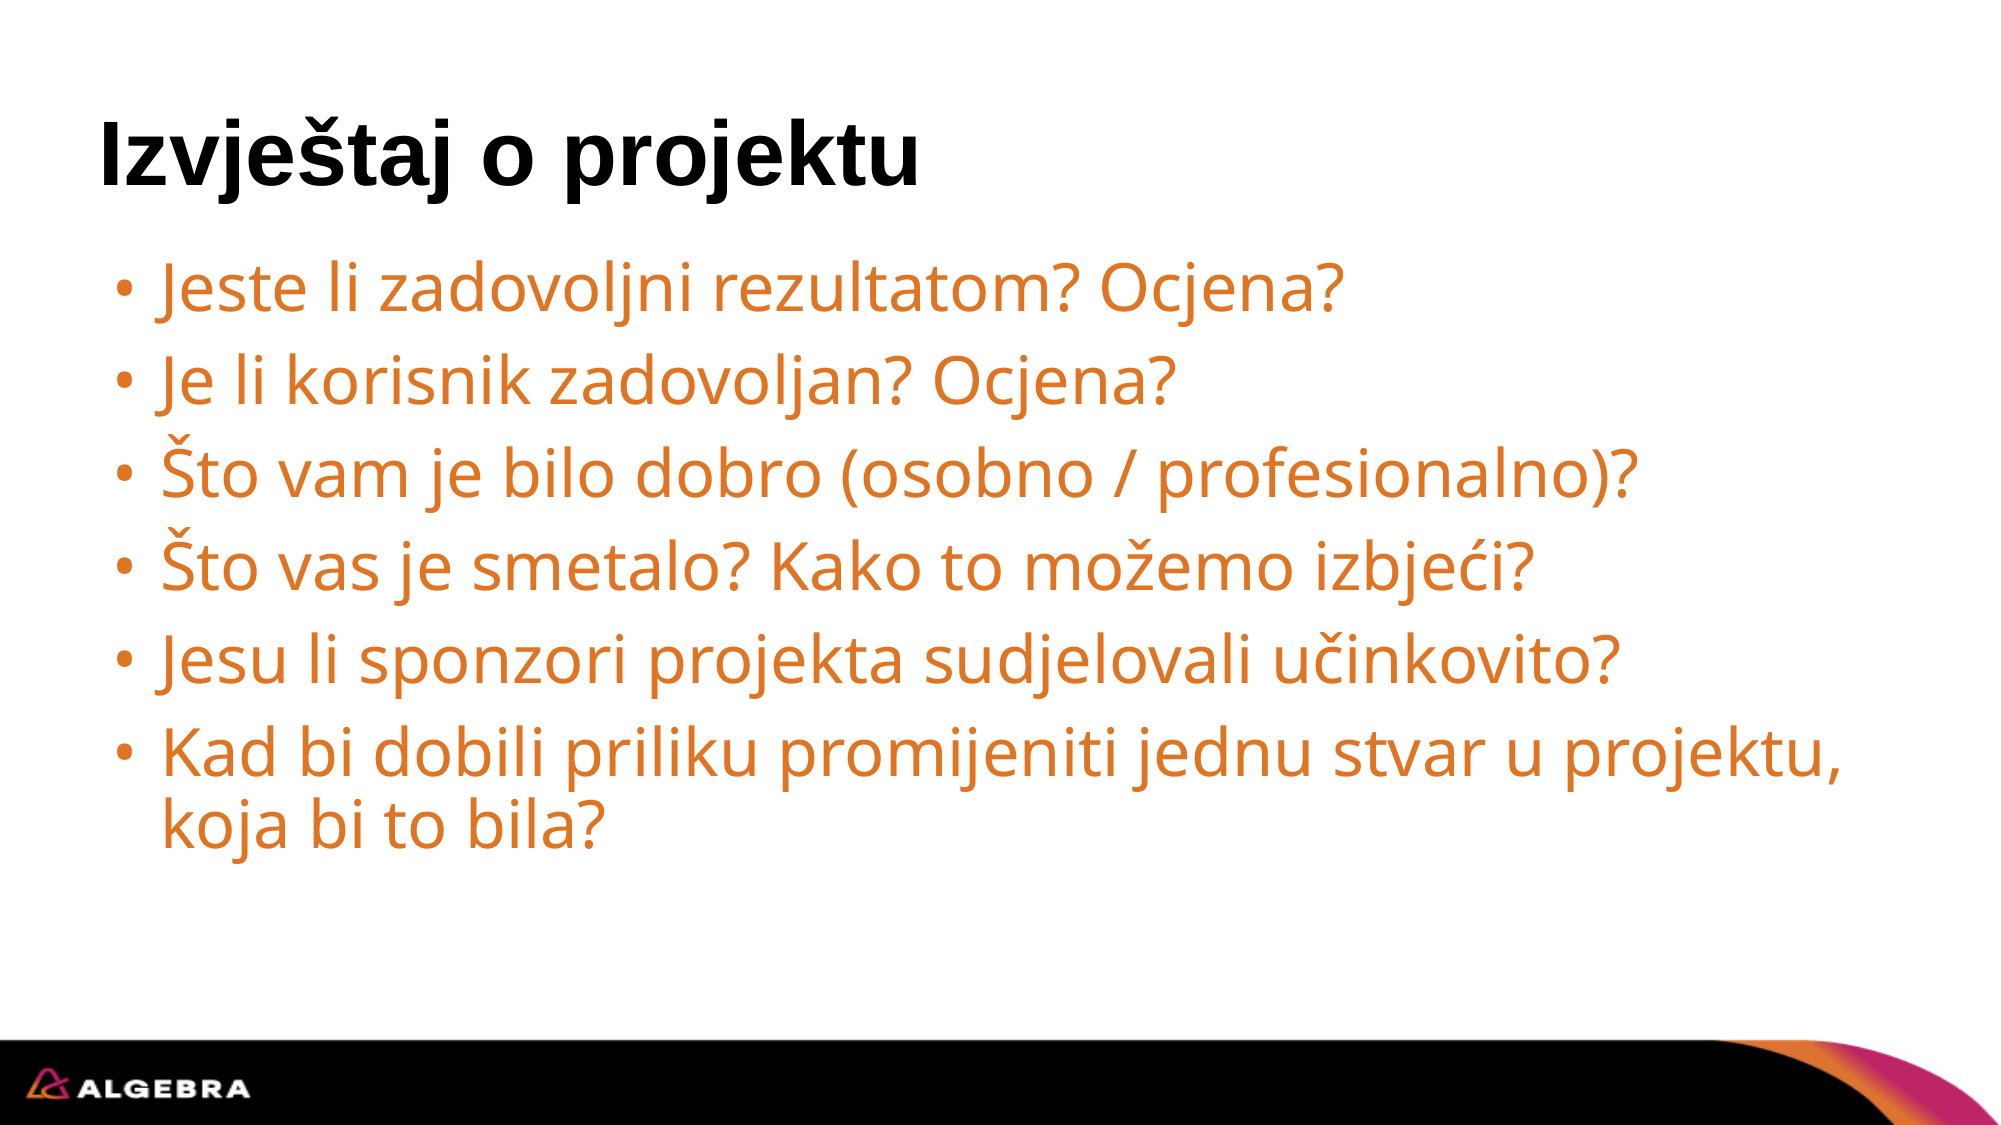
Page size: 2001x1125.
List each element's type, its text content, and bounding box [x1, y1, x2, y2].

picture [0, 0, 2001, 1125]
list Jeste li zadovoljni rezultatom? Ocjena? Je li korisnik zadovoljan? Ocjena? Što vam je bilo dobro (osobno / profesionalno)? Što vas je smetalo? Kako to možemo izbjeći? Jesu li sponzori projekta sudjelovali učinkovito? Kad bi dobili priliku promijeniti jednu stvar u projektu, koja bi to bila? [98, 246, 1908, 991]
title Izvještaj o projektu [98, 81, 1910, 213]
